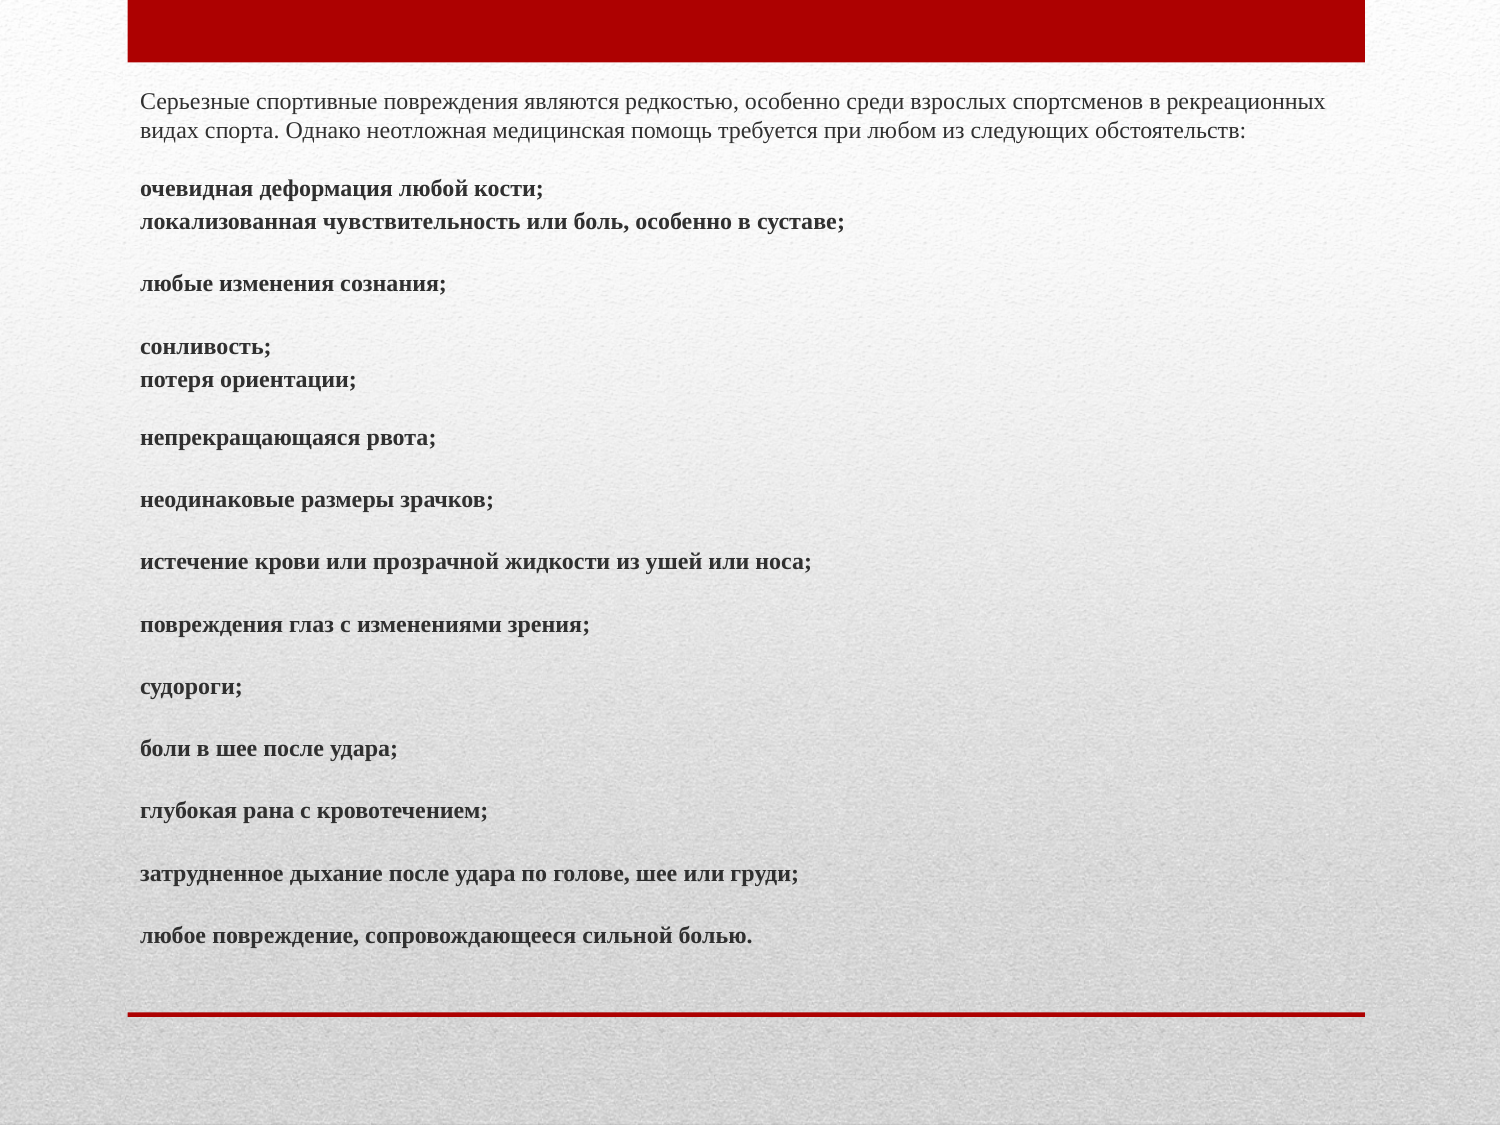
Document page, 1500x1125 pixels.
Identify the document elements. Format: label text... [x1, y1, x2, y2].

list Серьезные спортивные повреждения являются редкостью, особенно среди взрослых спортсменов в рекреационных видах спорта. Однако неотложная ме­дицинская помощь требуется при лю­бом из следующих обстоятельств: очевидная деформация любой кости; локализованная чувствительность или боль, особенно в суставе; любые изменения сознания; сонливость; потеря ориентации; непрекращающаяся рвота; неодинаковые размеры зрачков; истечение крови или прозрачной жидкости из ушей или носа; повреждения глаз с изменениями зрения; судороги; боли в шее после удара; глубокая рана с кровотечением; затрудненное дыхание после удара по голове, шее или груди; любое повреждение, сопровождающееся сильной болью. [125, 78, 1363, 976]
